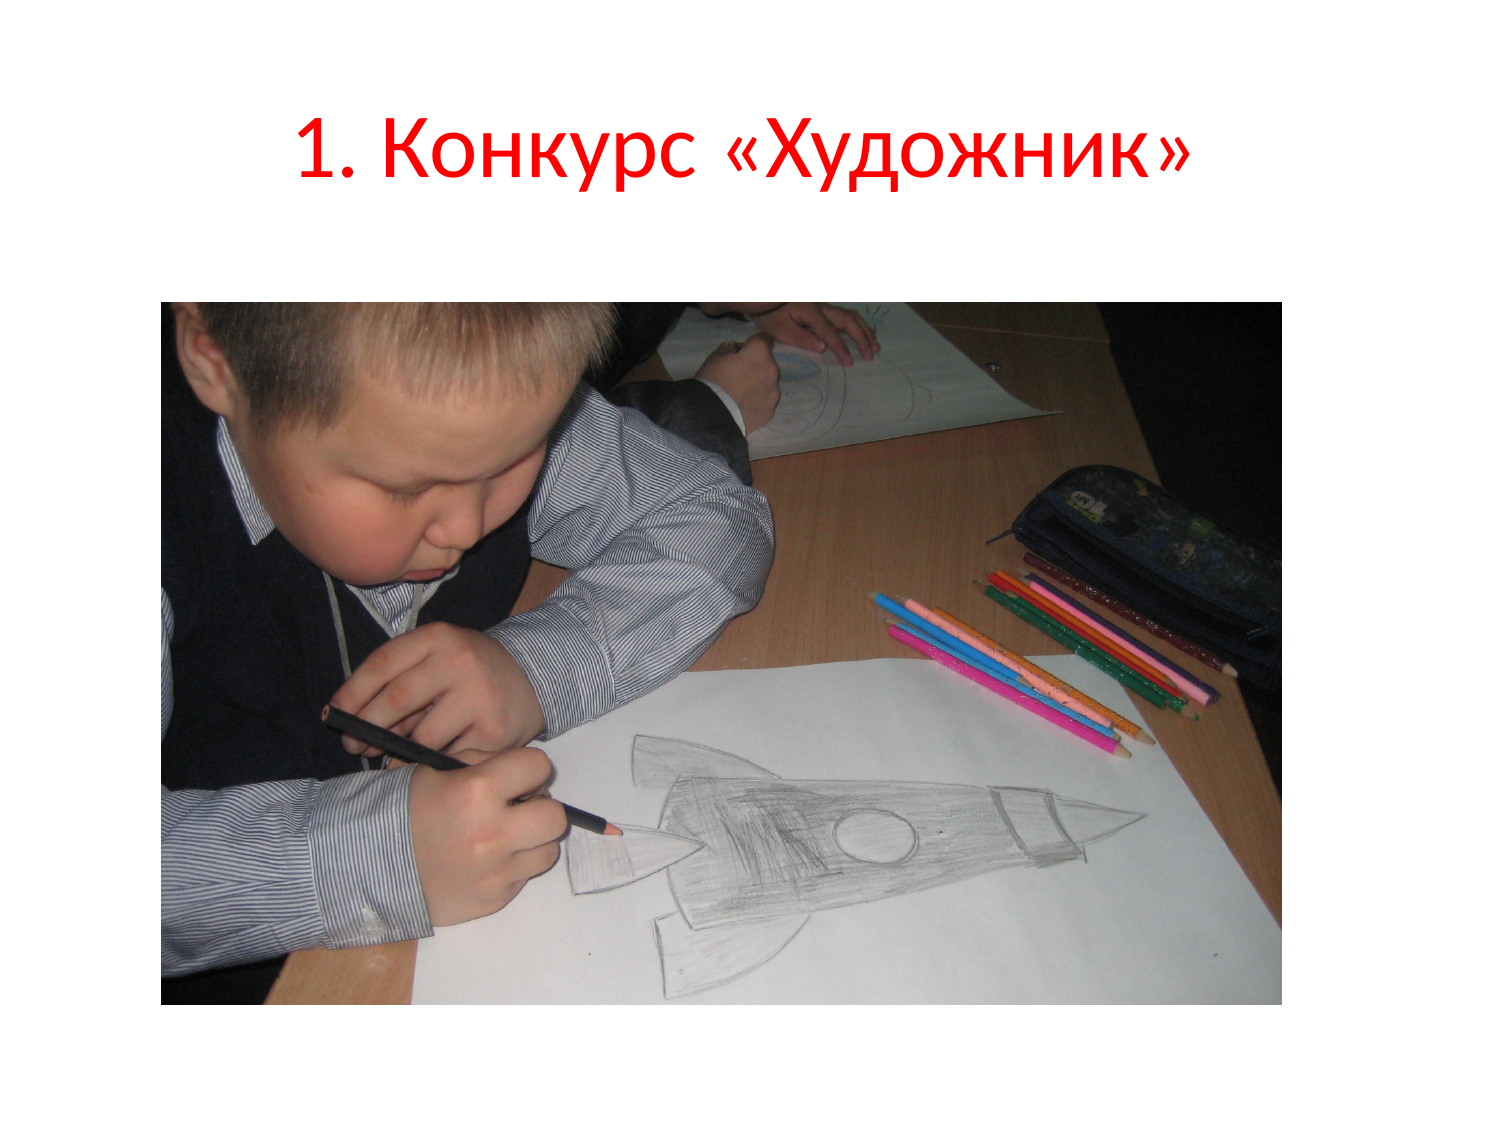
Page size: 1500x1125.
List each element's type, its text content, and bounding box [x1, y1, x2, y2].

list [161, 302, 1282, 1006]
title 1. Конкурс «Художник» [58, 23, 1430, 259]
